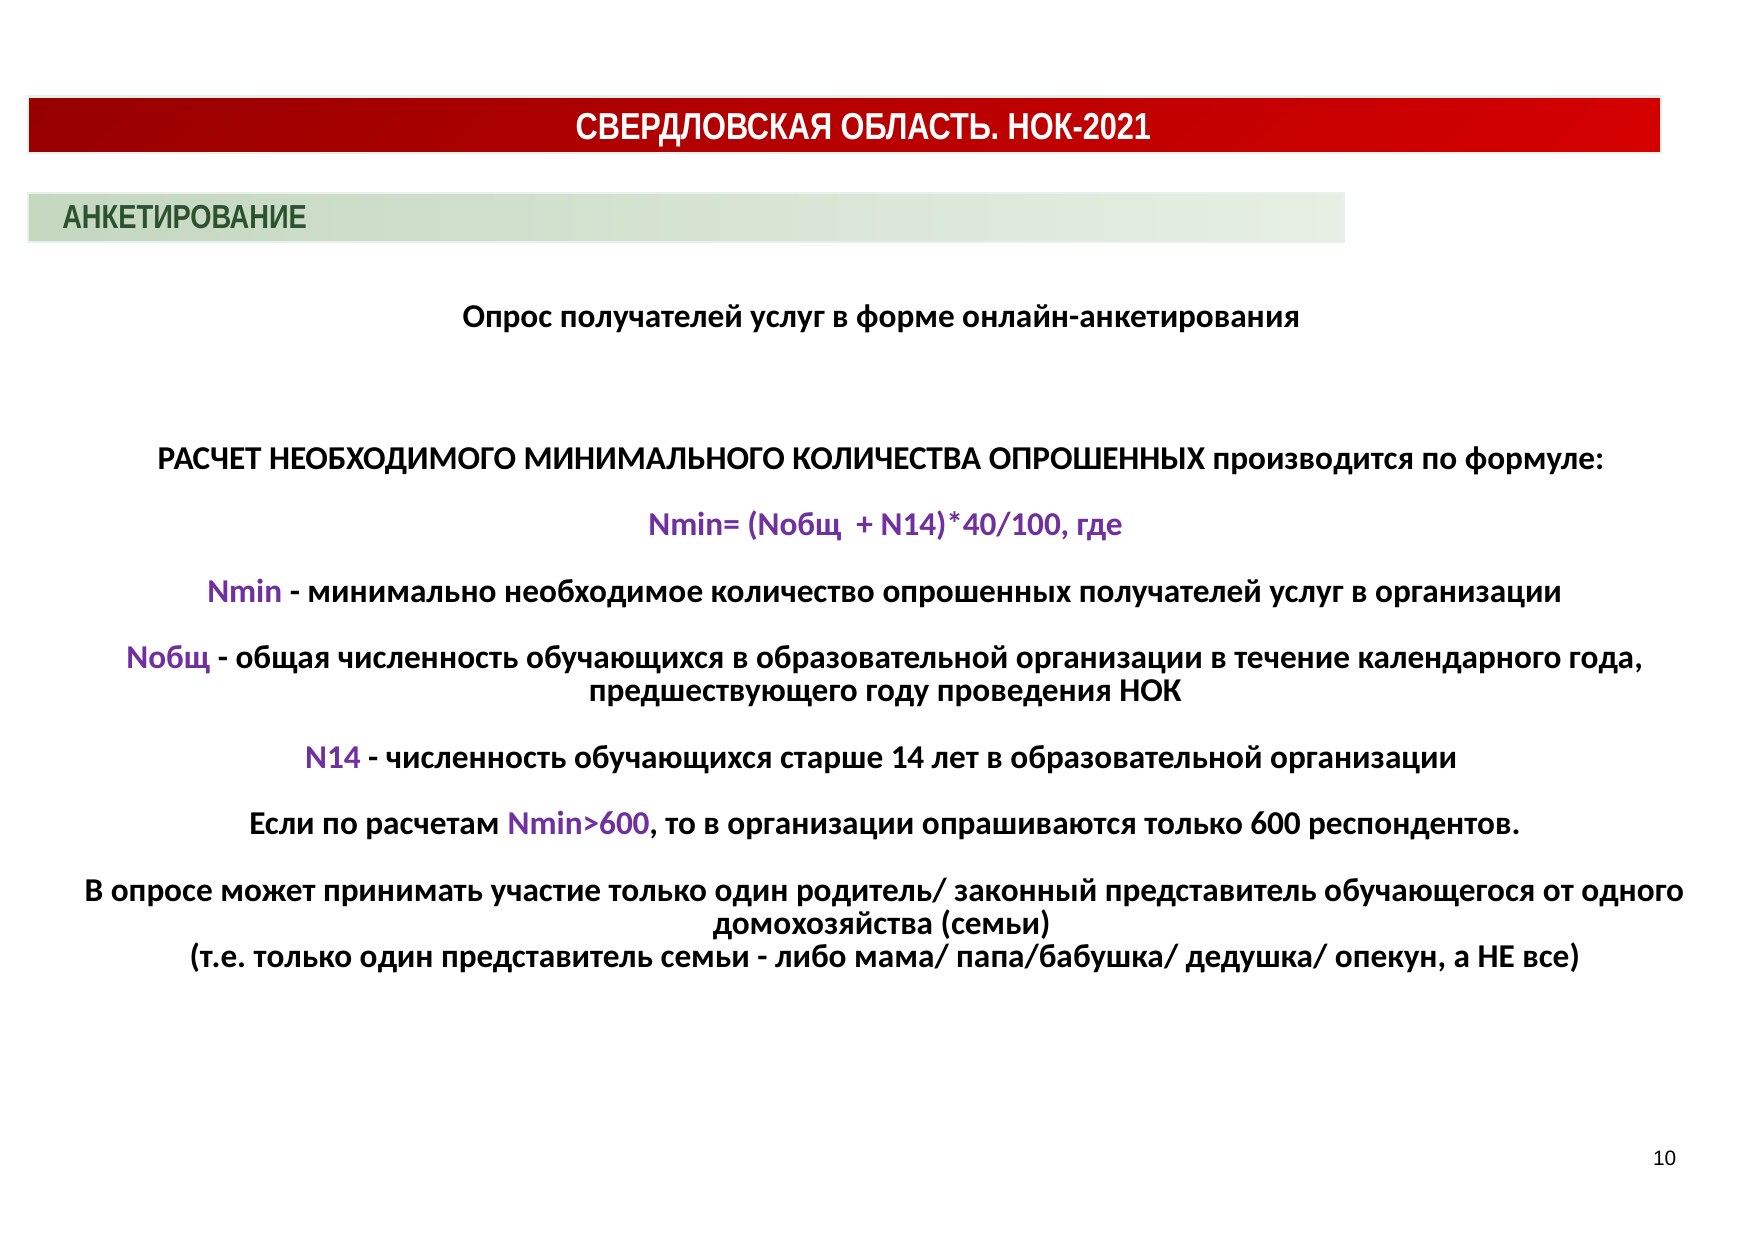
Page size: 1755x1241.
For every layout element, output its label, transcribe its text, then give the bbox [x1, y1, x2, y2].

table_header Опрос получателей услуг в форме онлайн-анкетирования РАСЧЕТ НЕОБХОДИМОГО МИНИМАЛЬНОГО КОЛИЧЕСТВА ОПРОШЕННЫХ производится по формуле: Nmin= (Nобщ + N14)*40/100, где Nmin - минимально необходимое количество опрошенных получателей услуг в организации Nобщ - общая численность обучающихся в образовательной организации в течение календарного года, предшествующего году проведения НОК N14 - численность обучающихся старше 14 лет в образовательной организации Если по расчетам Nmin>600, то в организации опрашиваются только 600 респондентов. В опросе может принимать участие только один родитель/ законный представитель обучающегося от одного домохозяйства (семьи) (т.е. только один представитель семьи - либо мама/ папа/бабушка/ дедушка/ опекун, а НЕ все) [78, 276, 1693, 1020]
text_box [27, 192, 1344, 243]
table_cell [78, 1020, 1693, 1241]
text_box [27, 96, 1662, 154]
